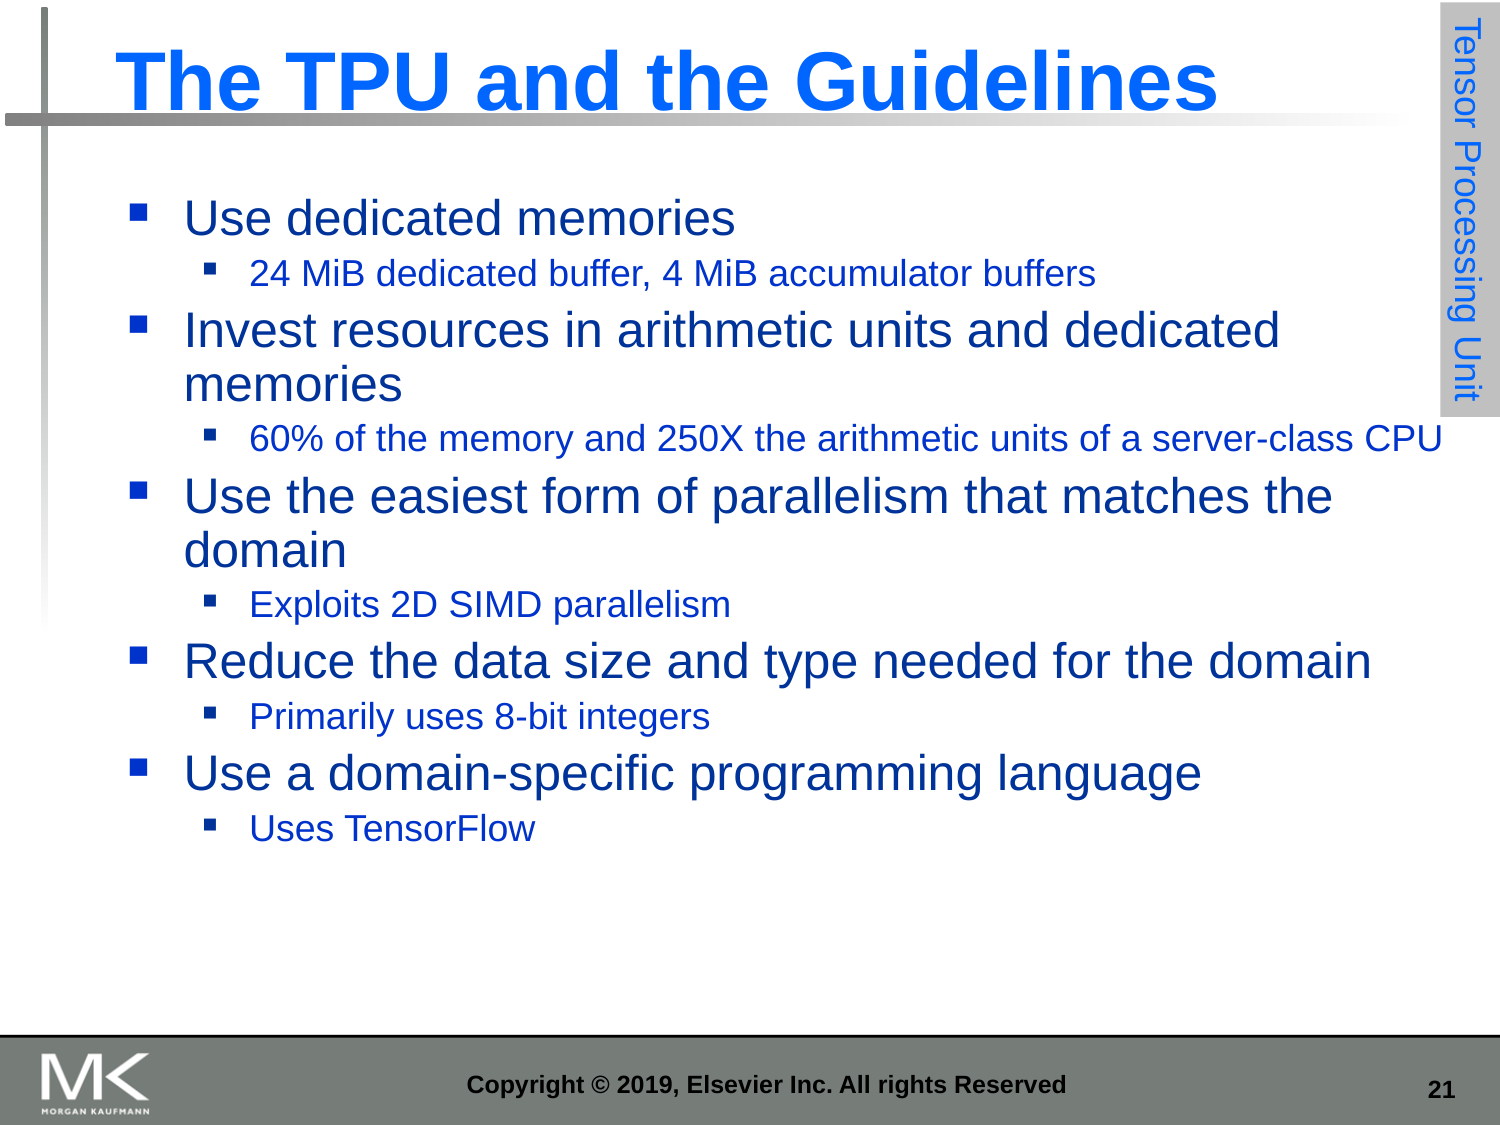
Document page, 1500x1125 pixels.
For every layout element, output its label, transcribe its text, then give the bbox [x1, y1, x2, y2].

title The TPU and the Guidelines [100, 17, 1440, 135]
footer Copyright © 2019, Elsevier Inc. All rights Reserved [170, 1046, 1365, 1106]
picture [29, 1046, 160, 1123]
text_box Tensor Processing Unit [1440, 2, 1500, 417]
list Use dedicated memories 24 MiB dedicated buffer, 4 MiB accumulator buffers Invest resources in arithmetic units and dedicated memories 60% of the memory and 250X the arithmetic units of a server-class CPU Use the easiest form of parallelism that matches the domain Exploits 2D SIMD parallelism Reduce the data size and type needed for the domain Primarily uses 8-bit integers Use a domain-specific programming language Uses TensorFlow [111, 184, 1470, 1024]
